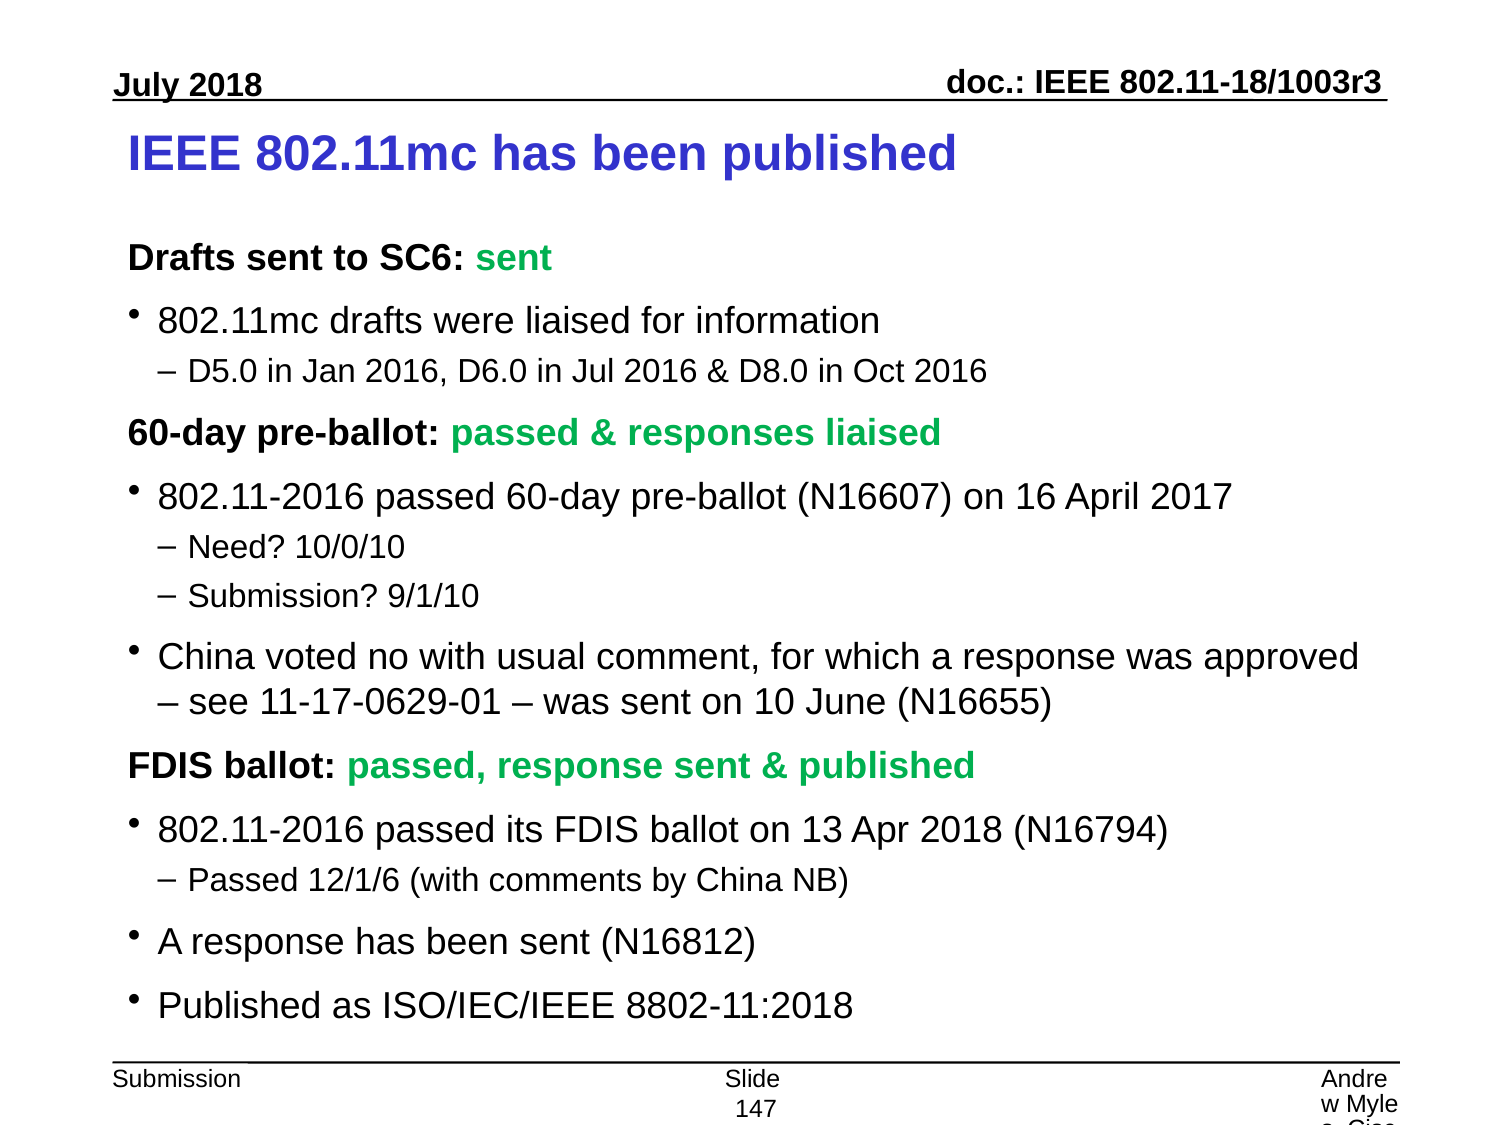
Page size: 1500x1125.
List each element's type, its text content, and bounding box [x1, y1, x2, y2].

list Drafts sent to SC6: sent 802.11mc drafts were liaised for information D5.0 in Jan 2016, D6.0 in Jul 2016 & D8.0 in Oct 2016 60-day pre-ballot: passed & responses liaised 802.11-2016 passed 60-day pre-ballot (N16607) on 16 April 2017 Need? 10/0/10 Submission? 9/1/10 China voted no with usual comment, for which a response was approved – see 11-17-0629-01 – was sent on 10 June (N16655) FDIS ballot: passed, response sent & published 802.11-2016 passed its FDIS ballot on 13 Apr 2018 (N16794) Passed 12/1/6 (with comments by China NB) A response has been sent (N16812) Published as ISO/IEC/IEEE 8802-11:2018 [112, 224, 1388, 900]
title IEEE 802.11mc has been published [112, 112, 1388, 224]
footer Andrew Myles, Cisco [1320, 1061, 1402, 1093]
slide_number Slide 147 [709, 1061, 803, 1093]
